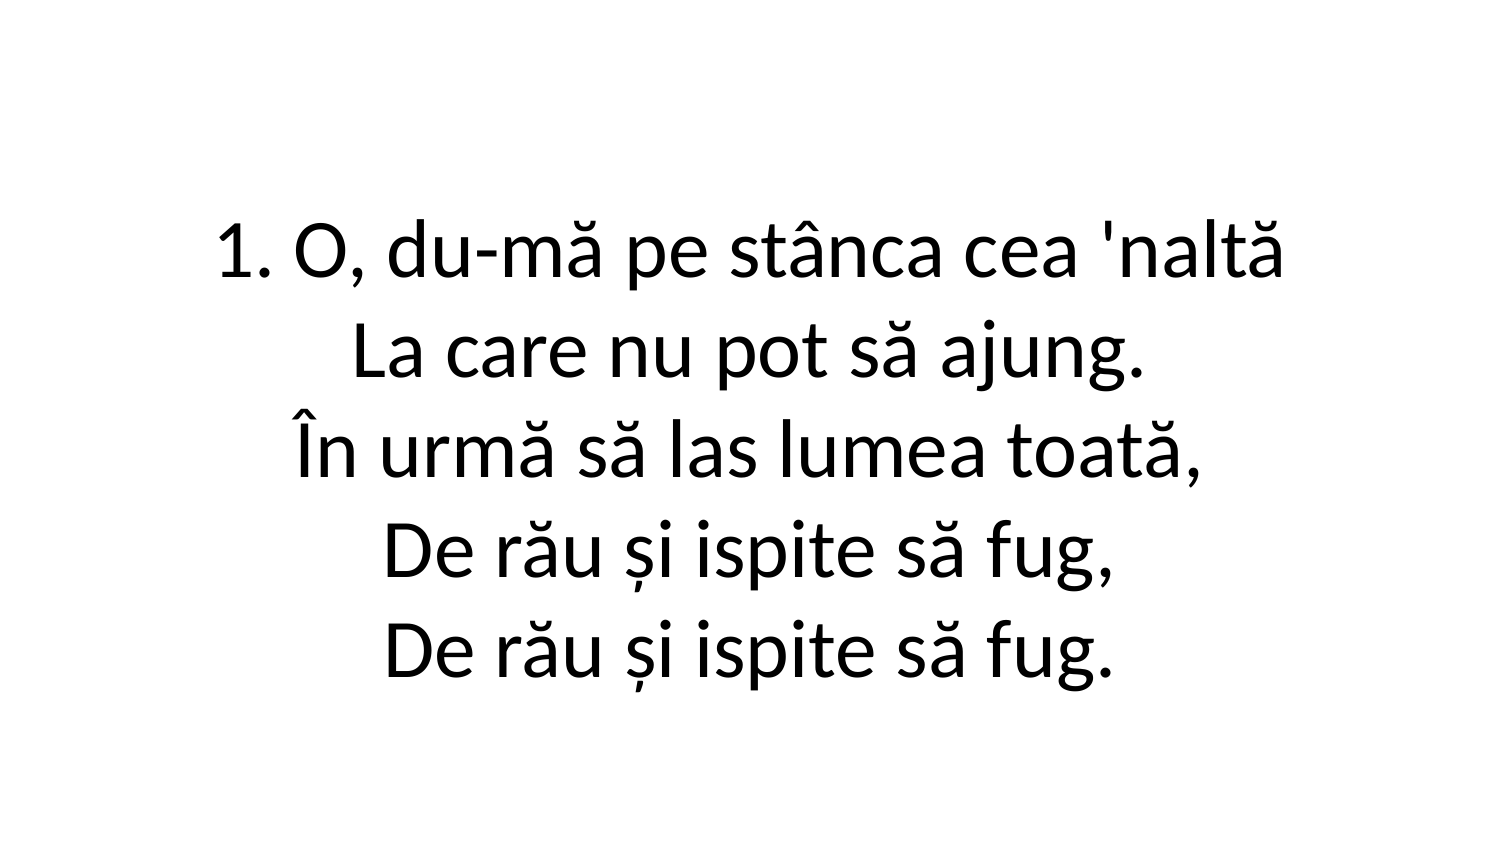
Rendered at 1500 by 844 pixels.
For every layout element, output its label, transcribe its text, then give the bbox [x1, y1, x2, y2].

text_box 1. O, du-mă pe stânca cea 'naltă La care nu pot să ajung. În urmă să las lumea toată, De rău și ispite să fug, De rău și ispite să fug. [197, 142, 1303, 702]
